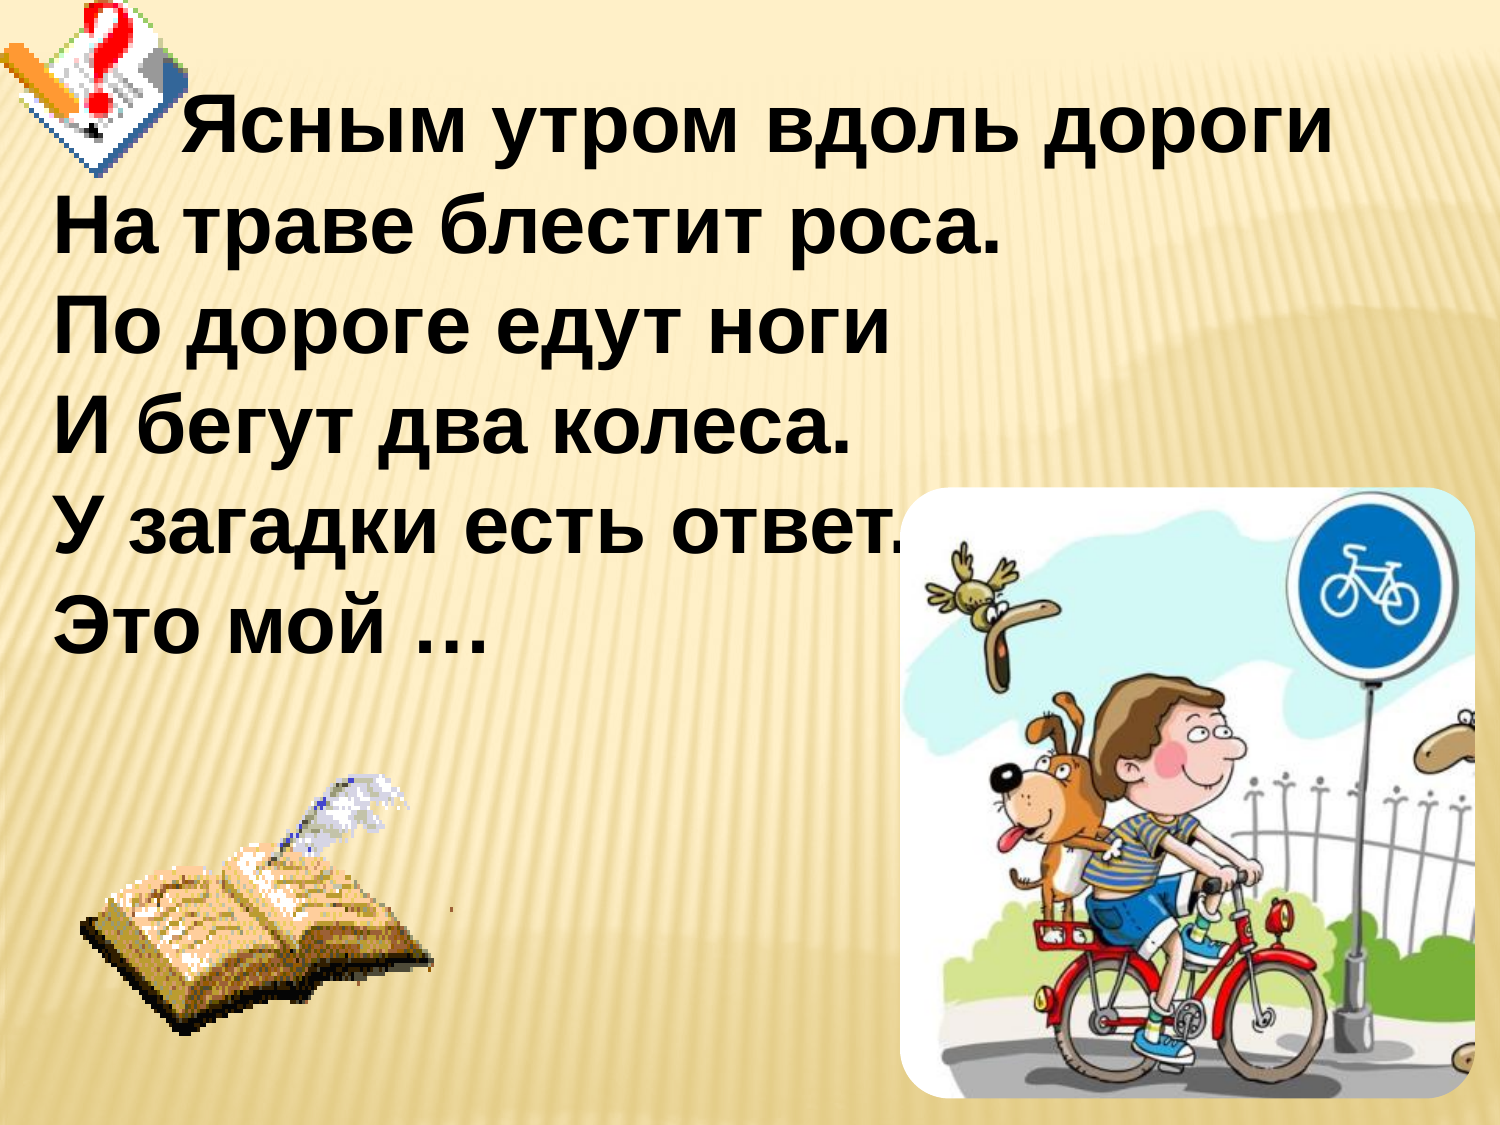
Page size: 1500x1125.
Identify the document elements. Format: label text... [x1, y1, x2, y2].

text_box Ясным утром вдоль дороги На траве блестит роса. По дороге едут ноги И бегут два колеса. У загадки есть ответ. Это мой … [37, 53, 1467, 678]
picture [0, 0, 188, 178]
picture [62, 774, 518, 1060]
picture [899, 487, 1476, 1099]
